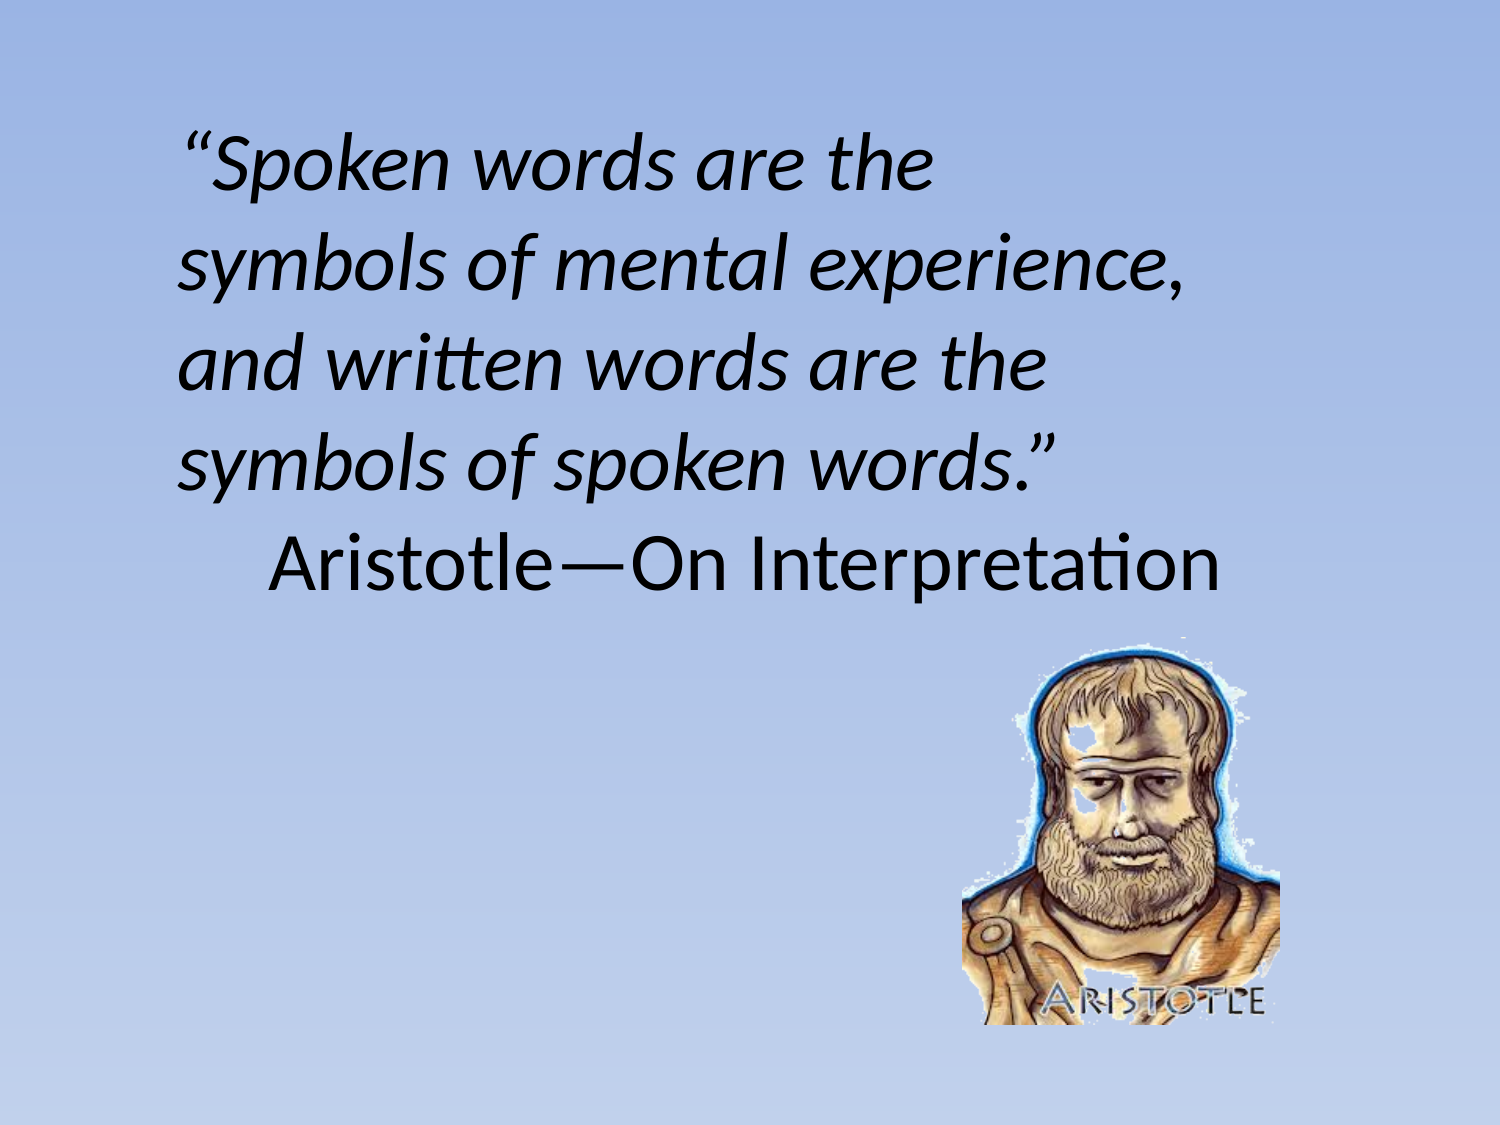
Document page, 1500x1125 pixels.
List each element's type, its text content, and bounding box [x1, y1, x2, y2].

text_box “Spoken words are the symbols of mental experience, and written words are the symbols of spoken words.” Aristotle—On Interpretation [162, 99, 1238, 615]
picture [962, 637, 1280, 1026]
